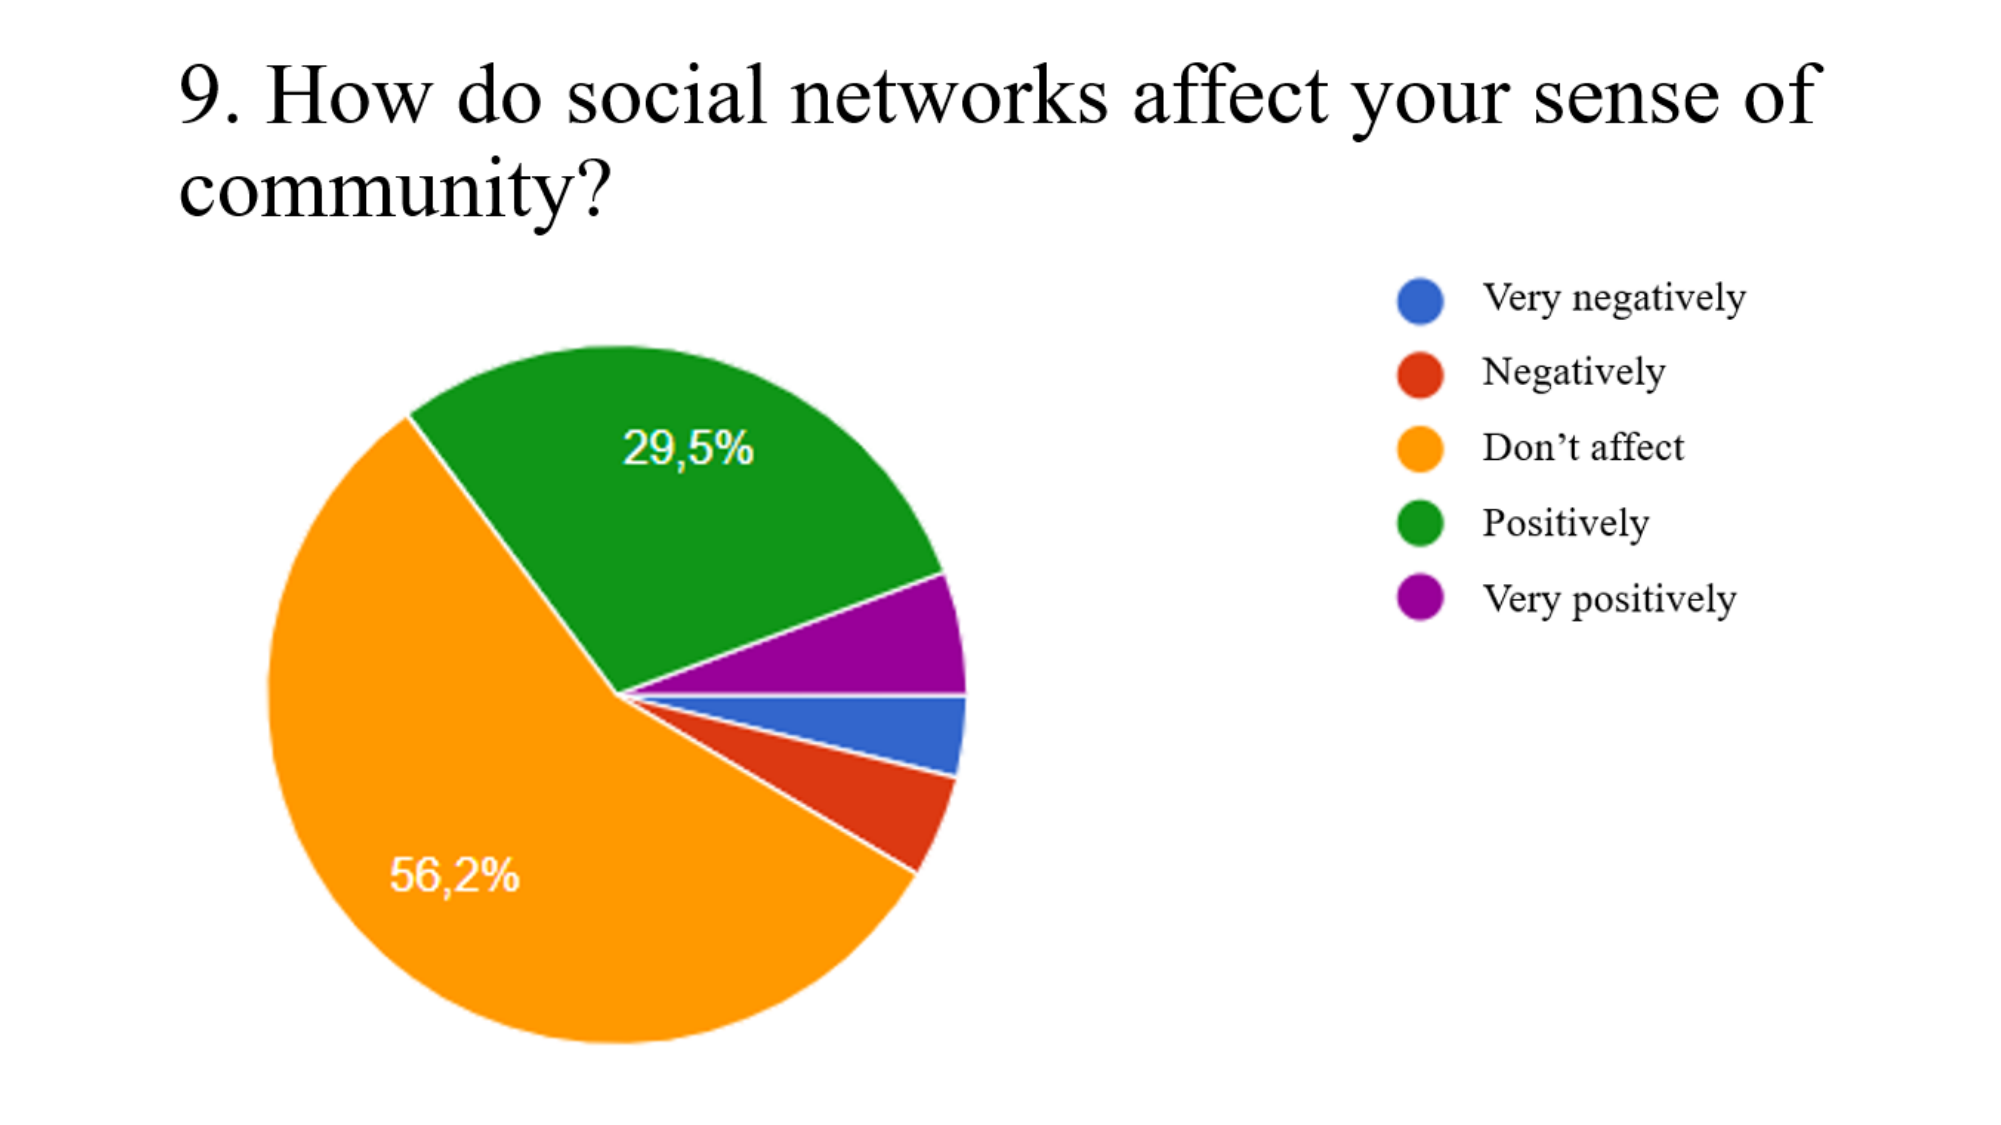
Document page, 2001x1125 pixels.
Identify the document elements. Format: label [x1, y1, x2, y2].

picture [123, 18, 1879, 1105]
